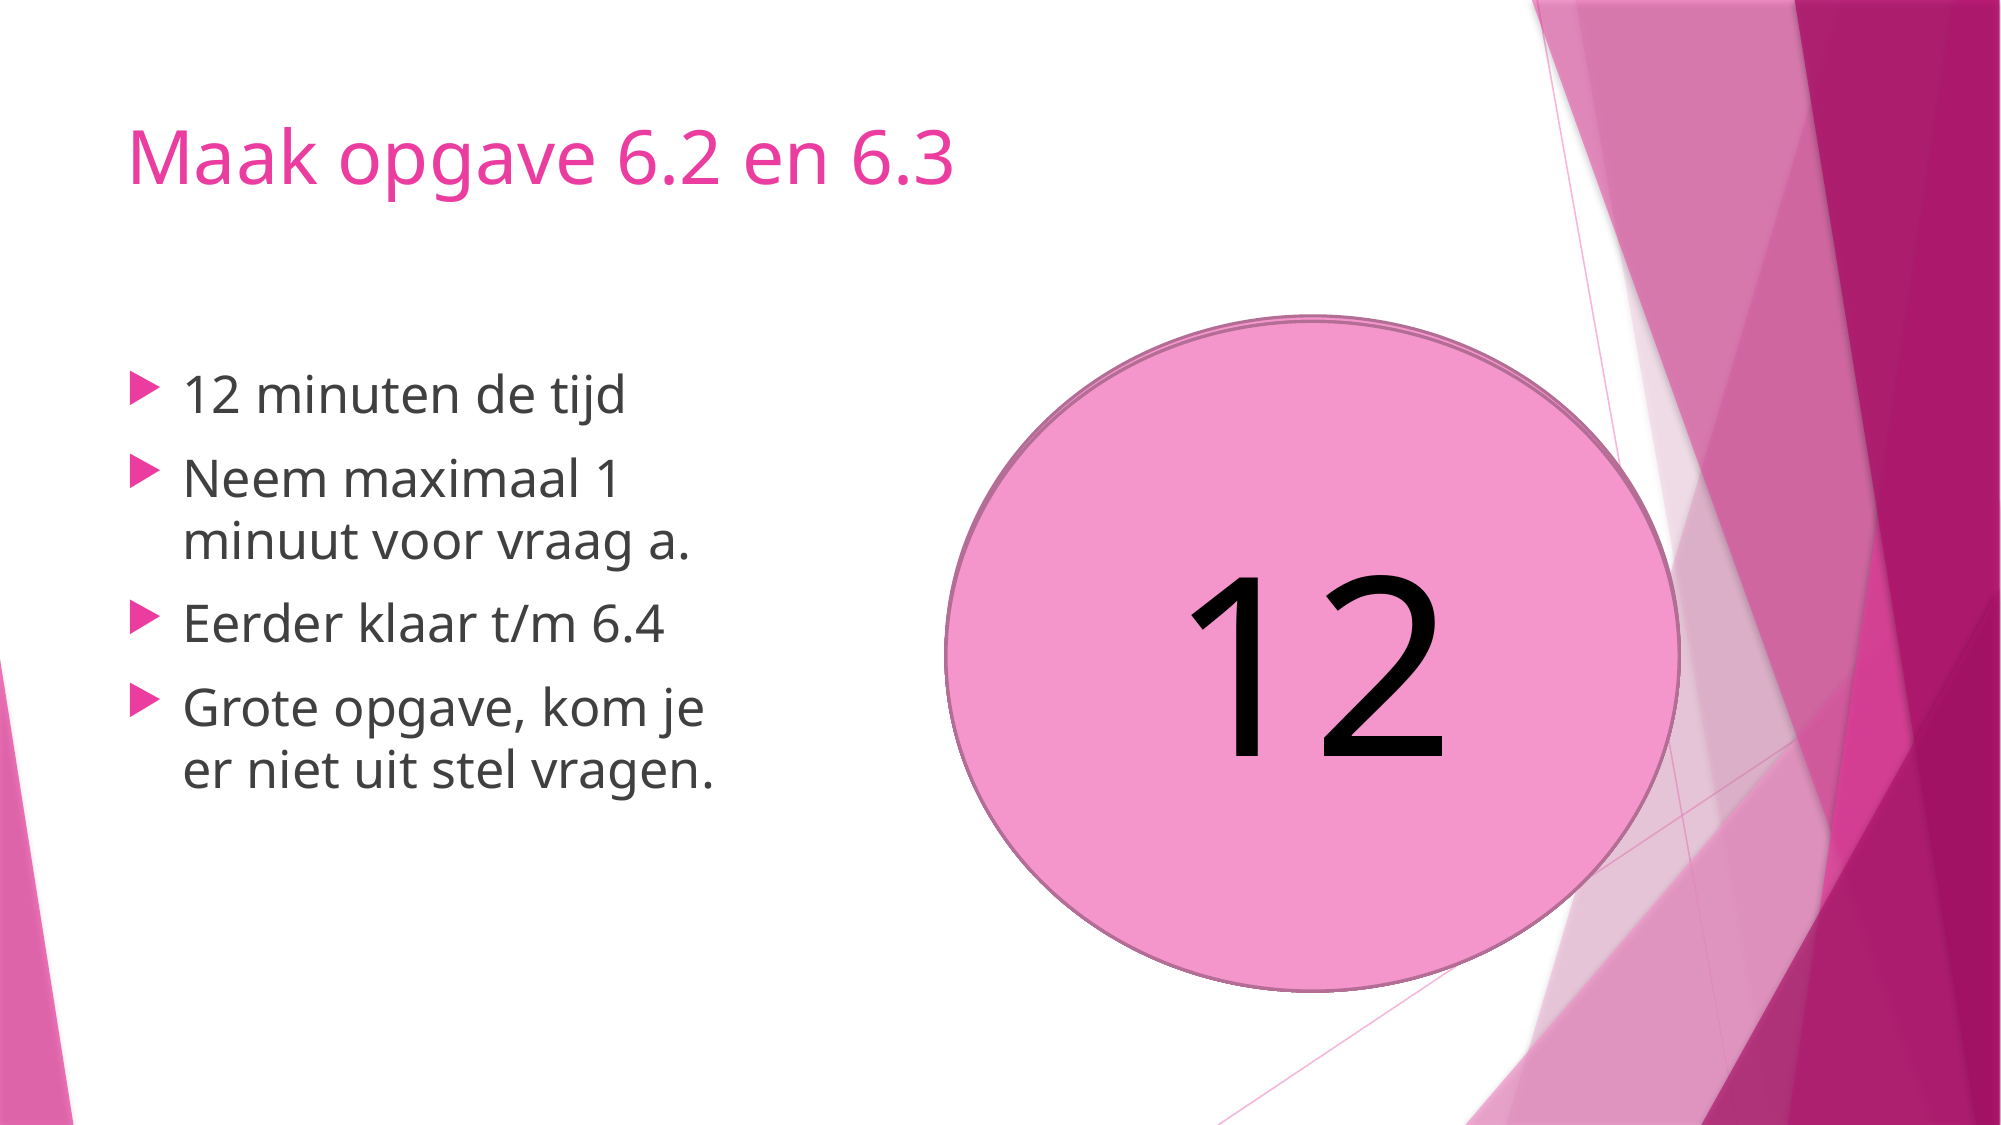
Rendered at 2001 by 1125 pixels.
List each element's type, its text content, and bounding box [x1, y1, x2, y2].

text_box 10 [948, 314, 1677, 603]
text_box 12 [944, 319, 1681, 993]
title Maak opgave 6.2 en 6.3 [111, 101, 1522, 319]
list 12 minuten de tijd Neem maximaal 1 minuut voor vraag a. Eerder klaar t/m 6.4 Grote opgave, kom je er niet uit stel vragen. [111, 354, 774, 992]
